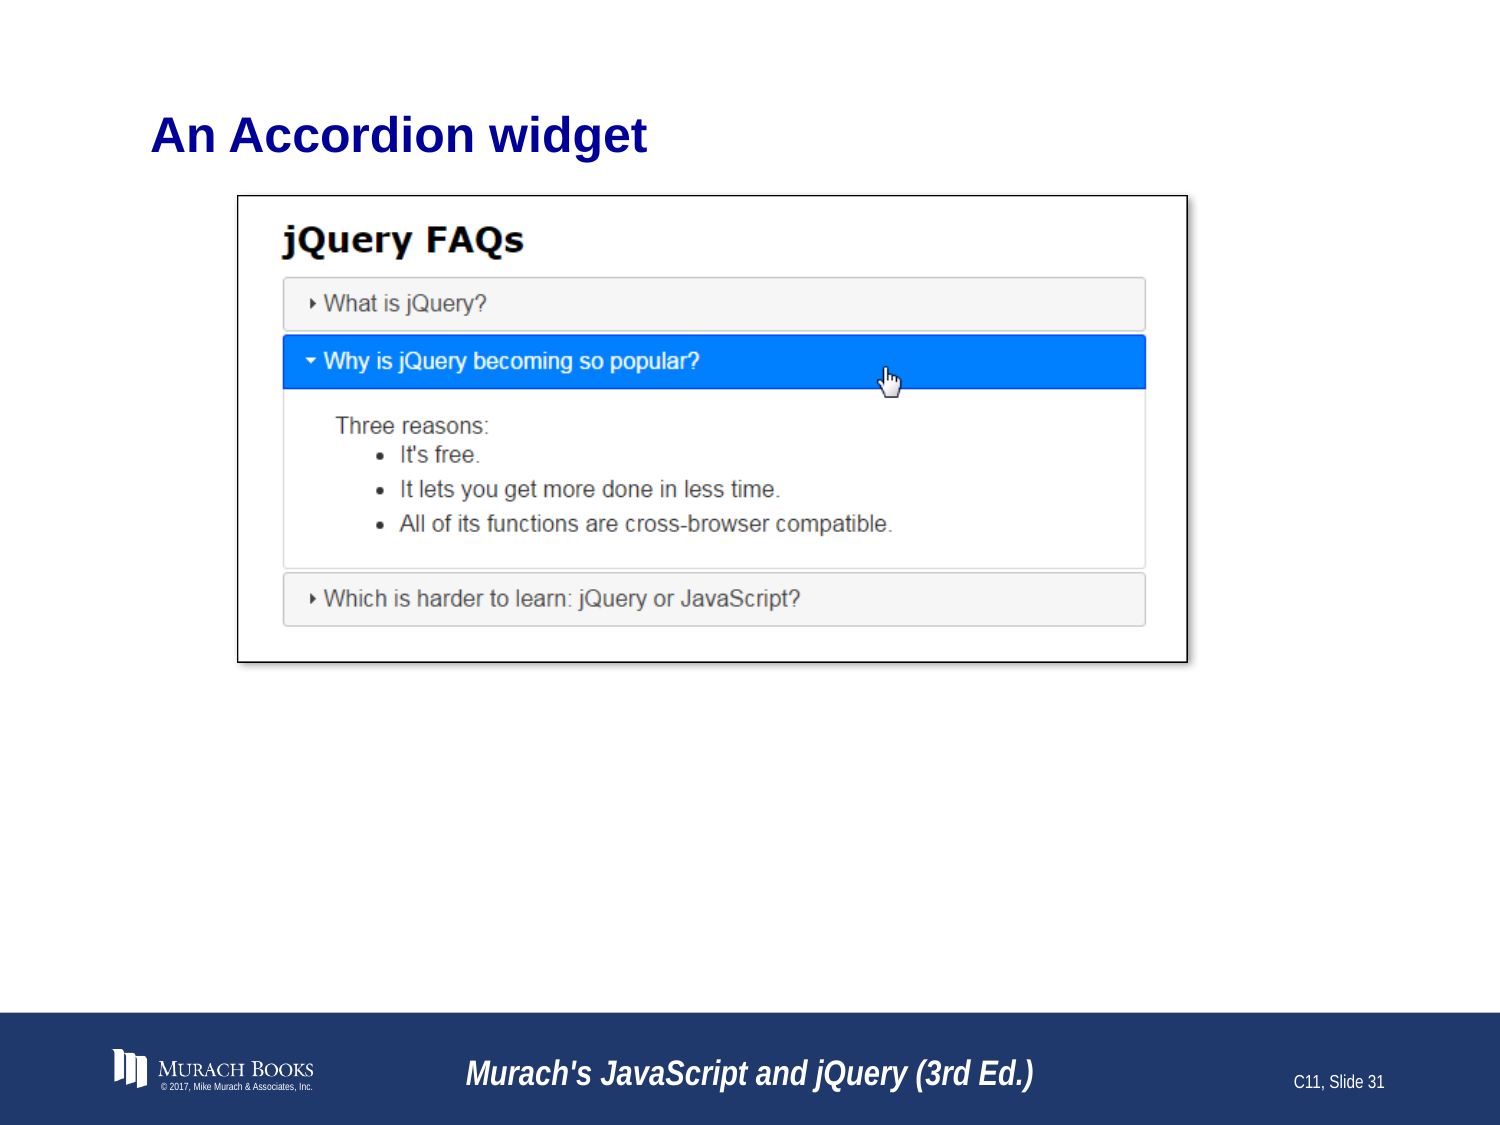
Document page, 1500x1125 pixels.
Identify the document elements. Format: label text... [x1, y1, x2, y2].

picture [237, 195, 1188, 663]
title An Accordion widget [150, 102, 1350, 164]
slide_number C11, Slide 31 [1087, 1025, 1400, 1100]
footer © 2017, Mike Murach & Associates, Inc. [12, 1025, 463, 1100]
slide_number Murach's JavaScript and jQuery (3rd Ed.) [463, 1025, 1050, 1100]
